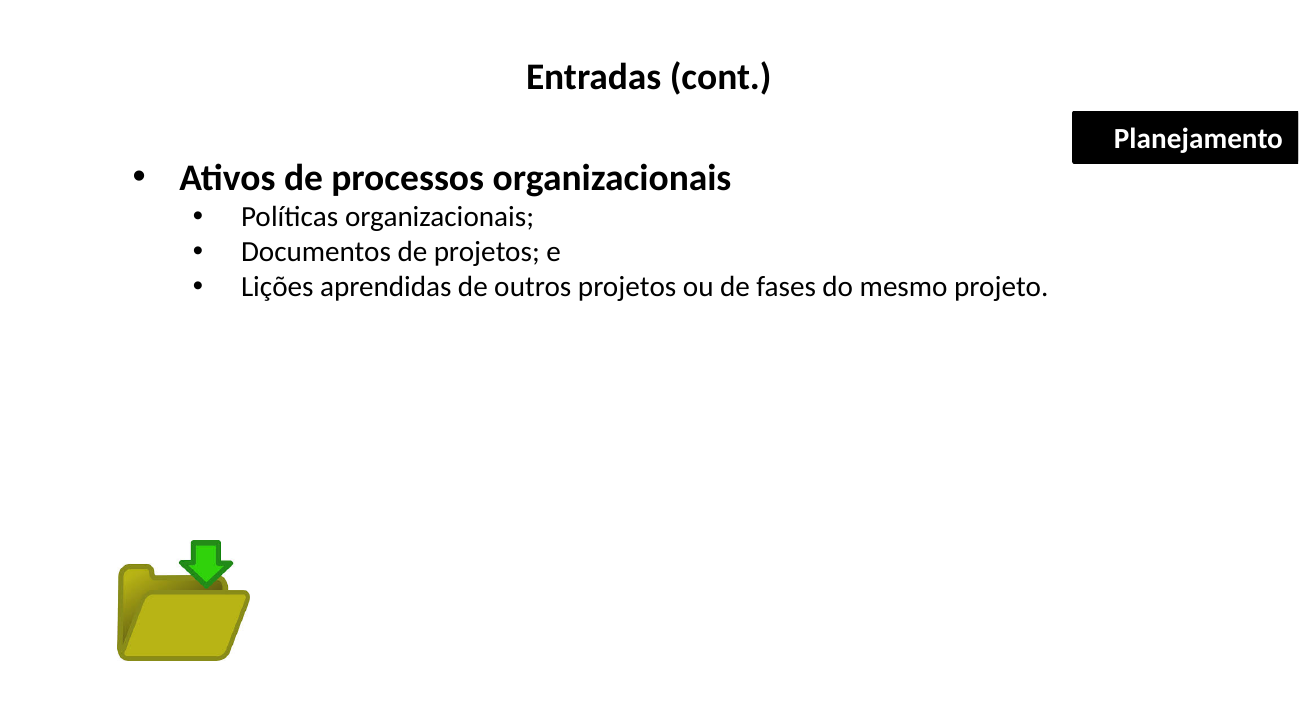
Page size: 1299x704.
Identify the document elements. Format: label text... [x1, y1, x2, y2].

picture [117, 540, 250, 661]
text_box Ativos de processos organizacionais Políticas organizacionais; Documentos de projetos; e Lições aprendidas de outros projetos ou de fases do mesmo projeto. [117, 145, 1181, 312]
text_box Planejamento [1074, 112, 1299, 162]
text_box Entradas (cont.) [0, 44, 1299, 106]
